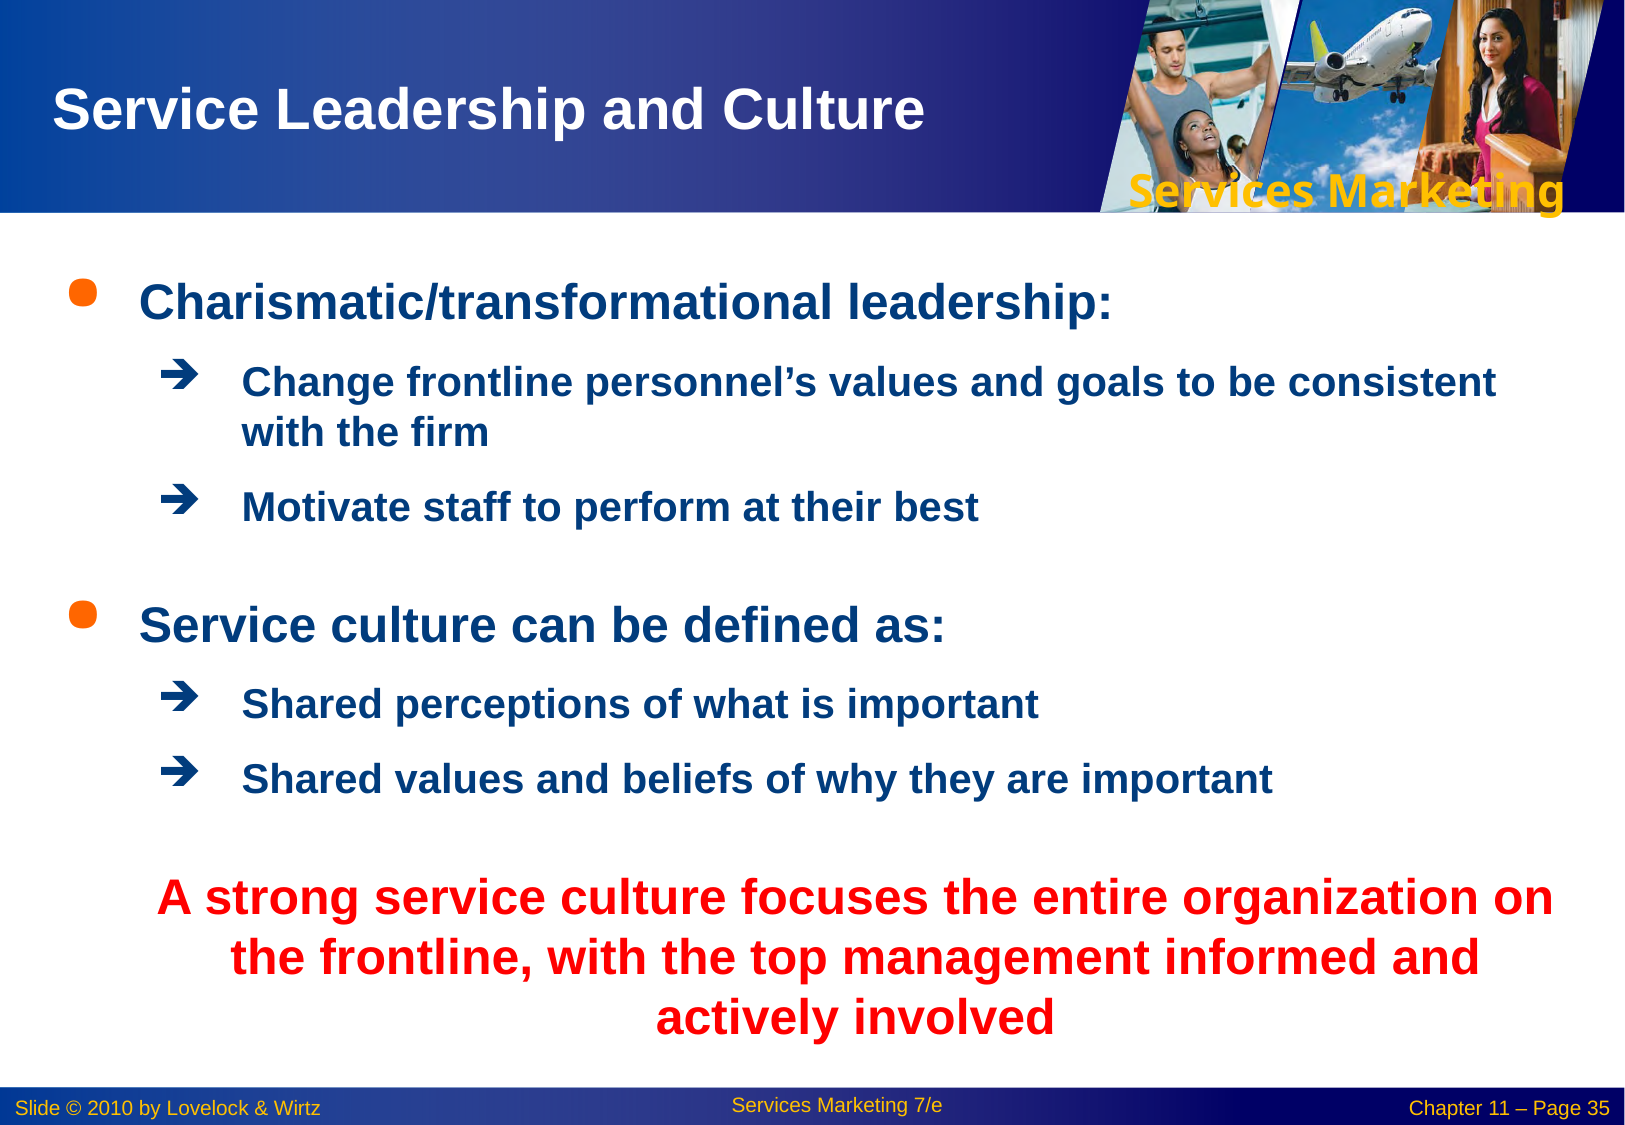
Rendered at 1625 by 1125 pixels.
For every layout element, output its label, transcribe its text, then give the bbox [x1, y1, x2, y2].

title Service Leadership and Culture [36, 37, 1088, 176]
picture [1162, 186, 1172, 192]
list Charismatic/transformational leadership: Change frontline personnel’s values and goals to be consistent with the firm Motivate staff to perform at their best Service culture can be defined as: Shared perceptions of what is important Shared values and beliefs of why they are important A strong service culture focuses the entire organization on the frontline, with the top management informed and actively involved [49, 261, 1588, 1051]
picture [1546, 187, 1556, 202]
picture [1100, 0, 1604, 213]
